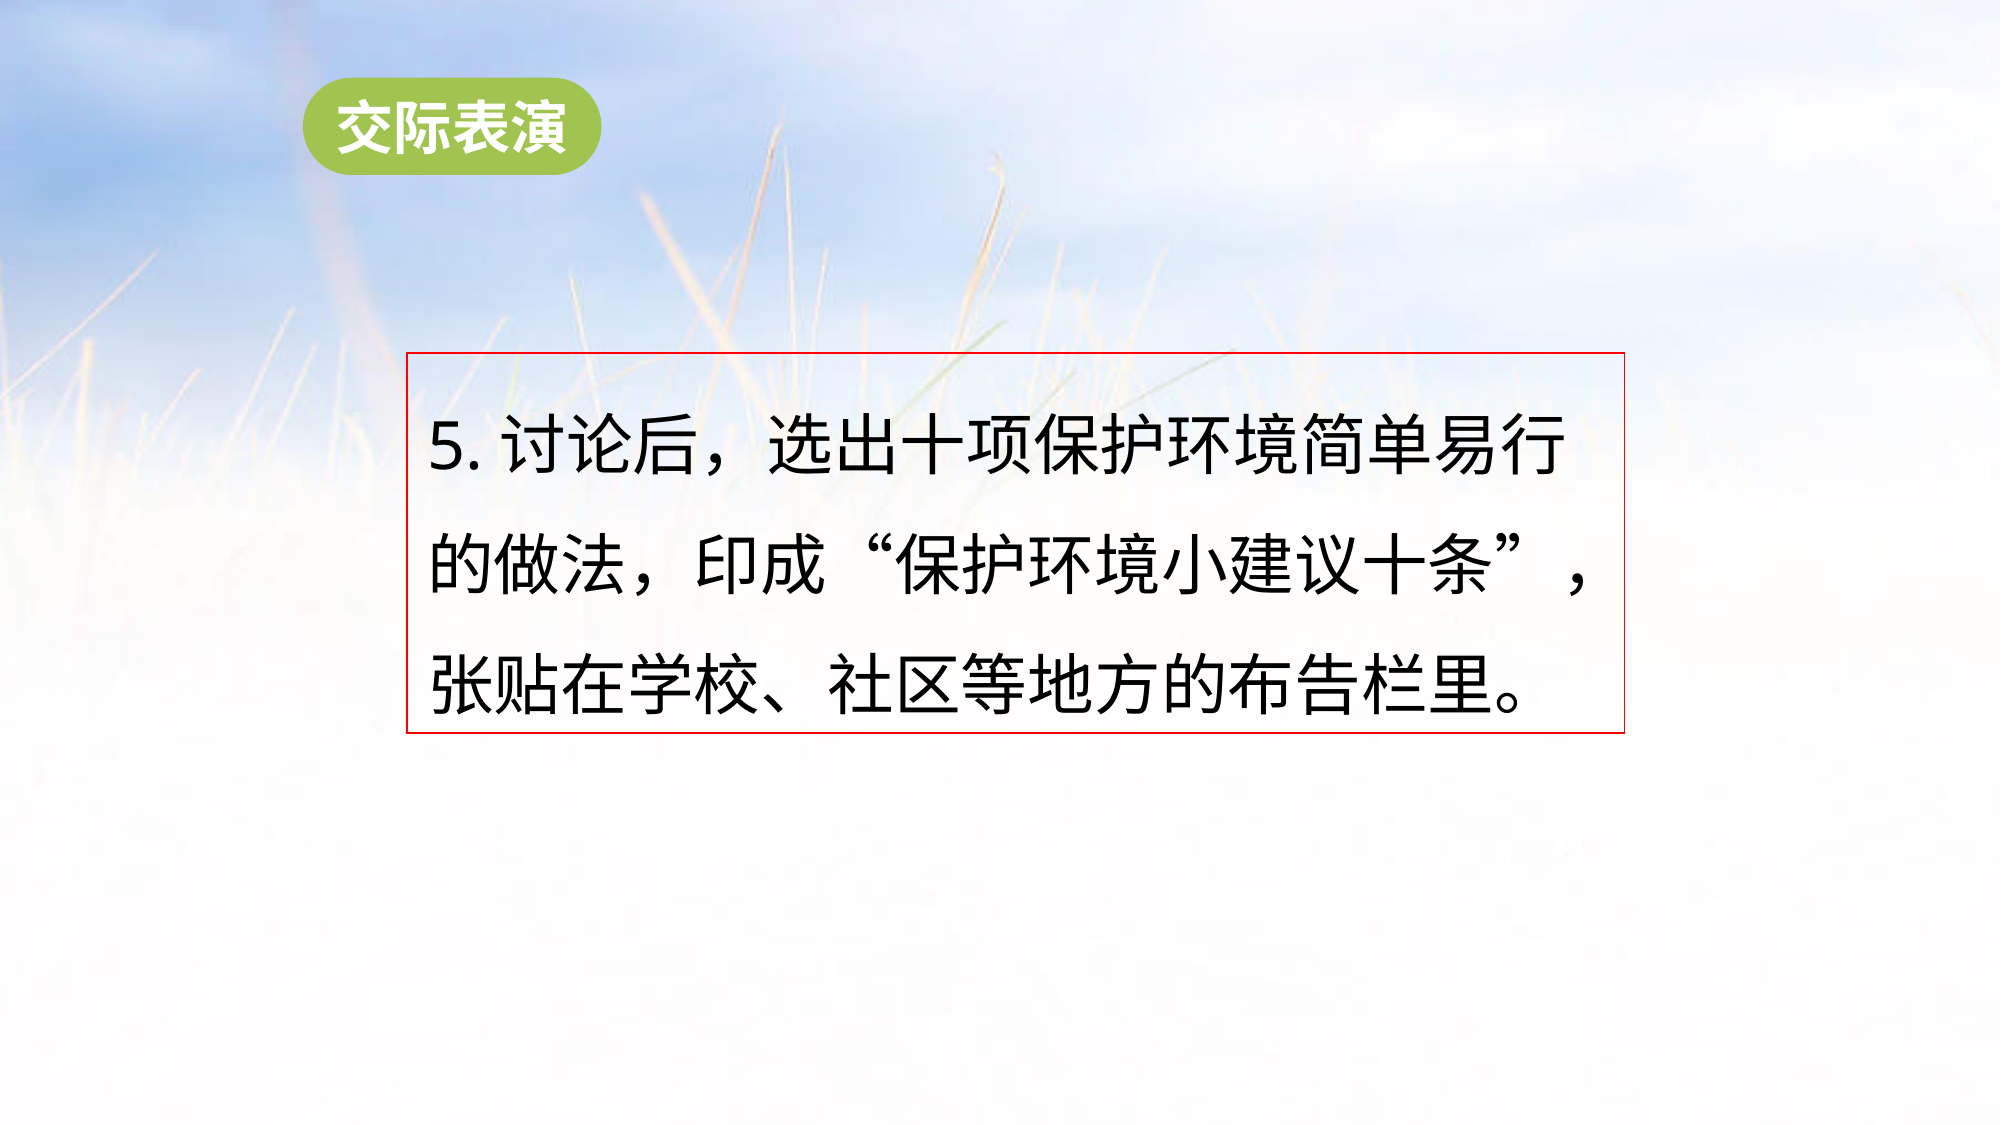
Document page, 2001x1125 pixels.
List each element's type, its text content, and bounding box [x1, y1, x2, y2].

picture [0, 0, 2001, 1125]
text_box 5.讨论后，选出十项保护环境简单易行的做法，印成“保护环境小建议十条”，张贴在学校、社区等地方的布告栏里。 [407, 353, 1625, 733]
text_box 交际表演 [301, 76, 603, 177]
